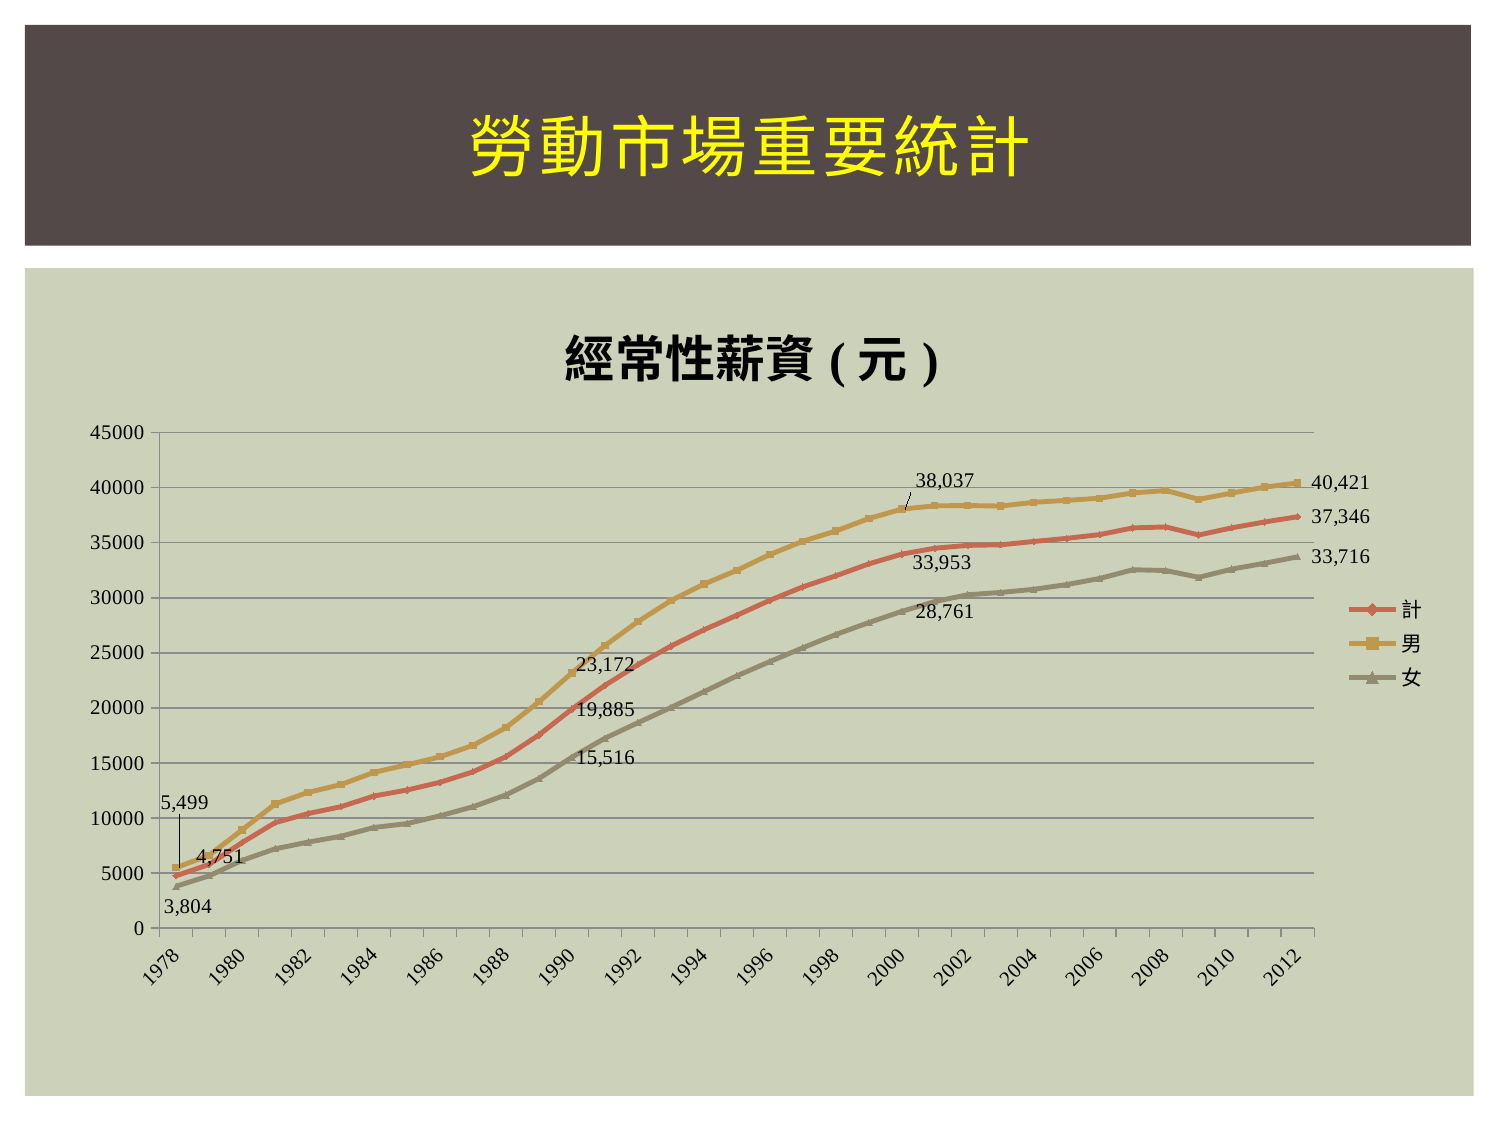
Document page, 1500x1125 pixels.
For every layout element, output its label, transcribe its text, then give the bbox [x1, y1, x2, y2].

chart [62, 281, 1442, 1006]
title 勞動市場重要統計 [62, 58, 1438, 232]
